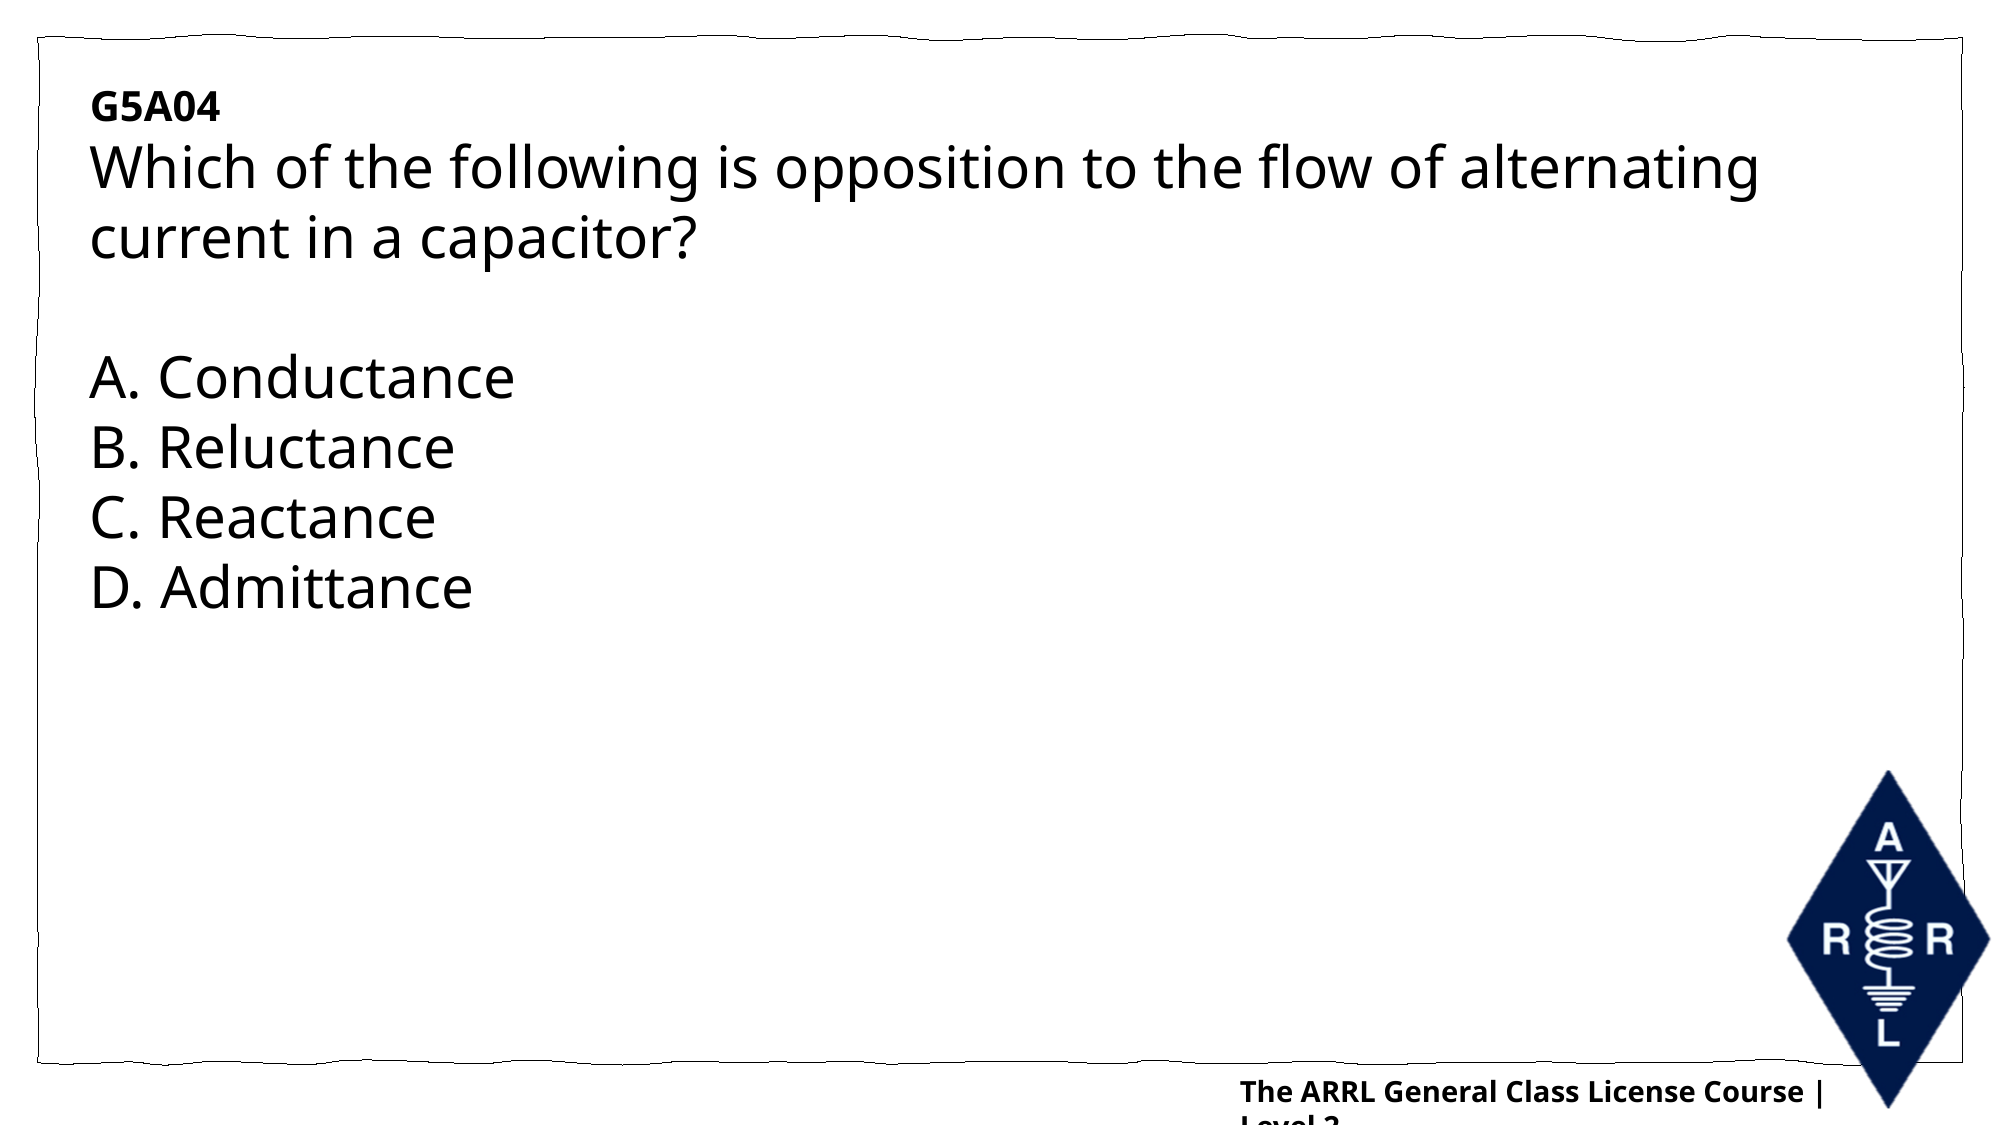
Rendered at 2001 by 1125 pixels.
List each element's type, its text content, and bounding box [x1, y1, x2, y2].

text_box G5A04 Which of the following is opposition to the flow of alternating current in a capacitor? A. Conductance B. Reluctance C. Reactance D. Admittance [75, 72, 1850, 628]
picture [1773, 752, 1999, 1125]
